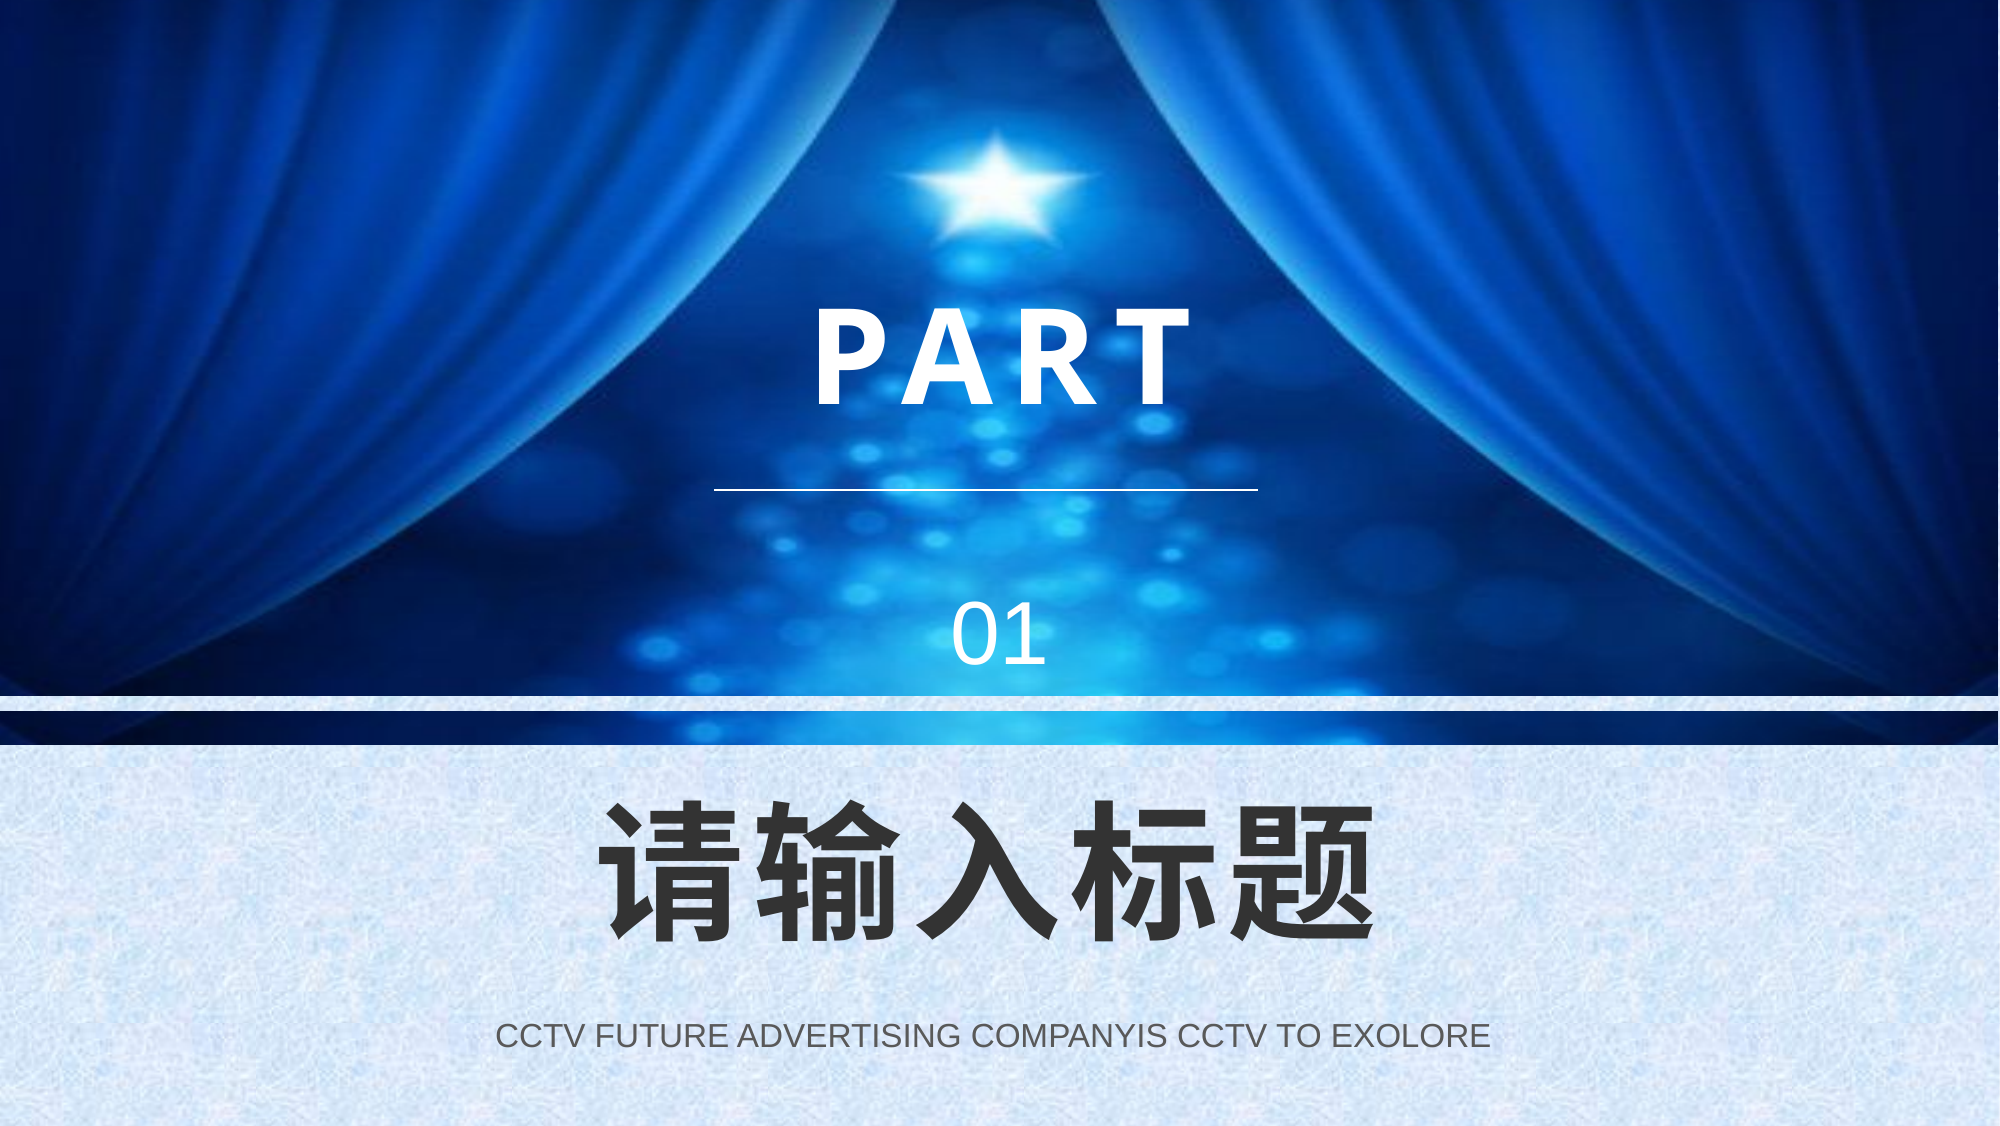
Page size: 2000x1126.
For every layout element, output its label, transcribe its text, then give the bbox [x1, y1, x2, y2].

text_box CCTV FUTURE ADVERTISING COMPANYIS CCTV TO EXOLORE [475, 1004, 1525, 1065]
picture [0, 0, 2000, 1126]
text_box 请输入标题 [461, 769, 1511, 969]
